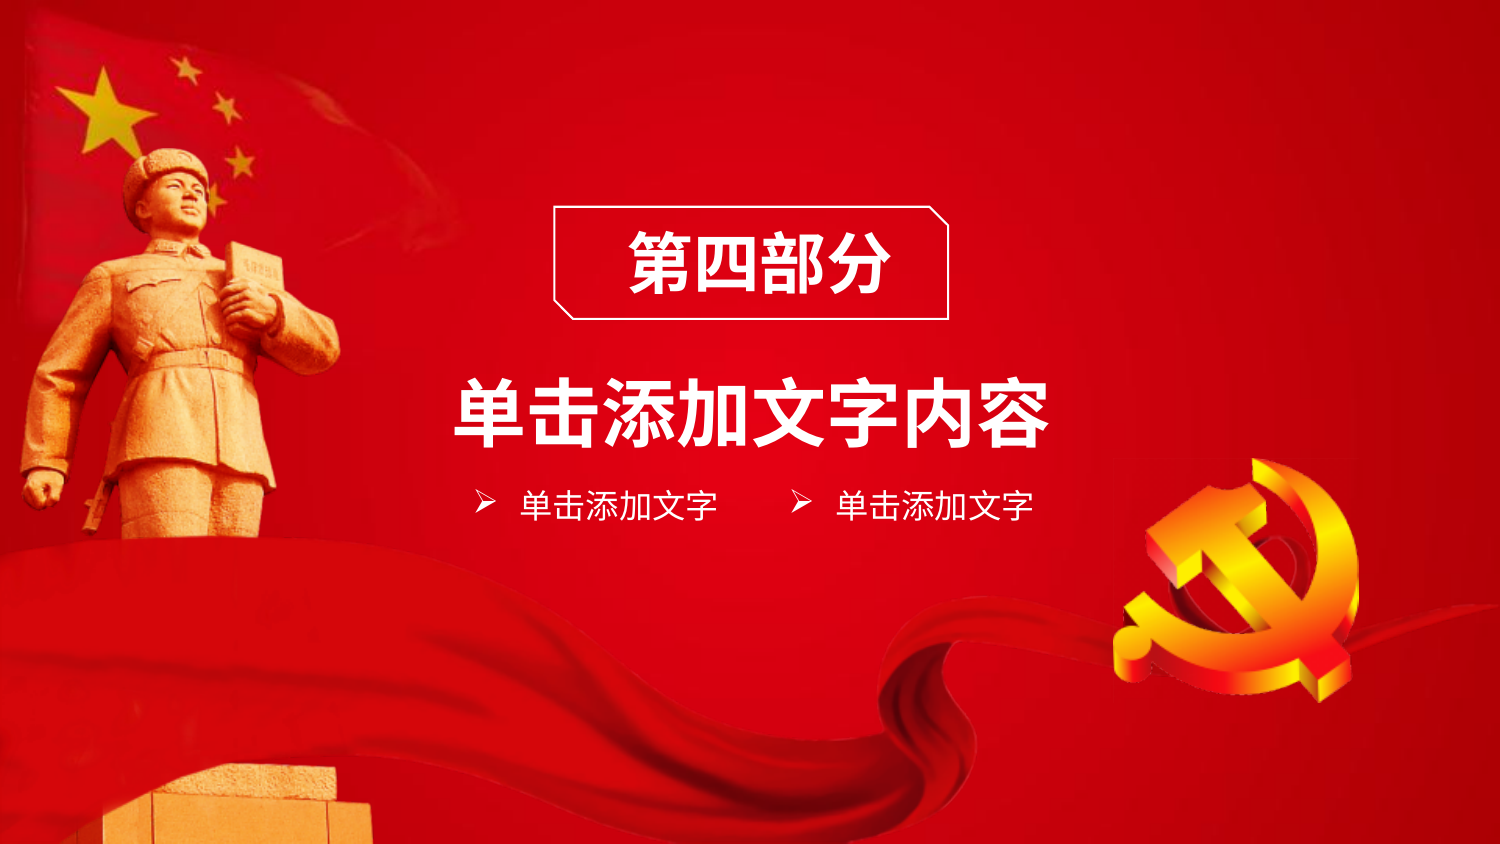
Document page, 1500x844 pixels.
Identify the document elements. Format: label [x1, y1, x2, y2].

picture [0, 0, 1500, 844]
text_box [554, 206, 949, 319]
